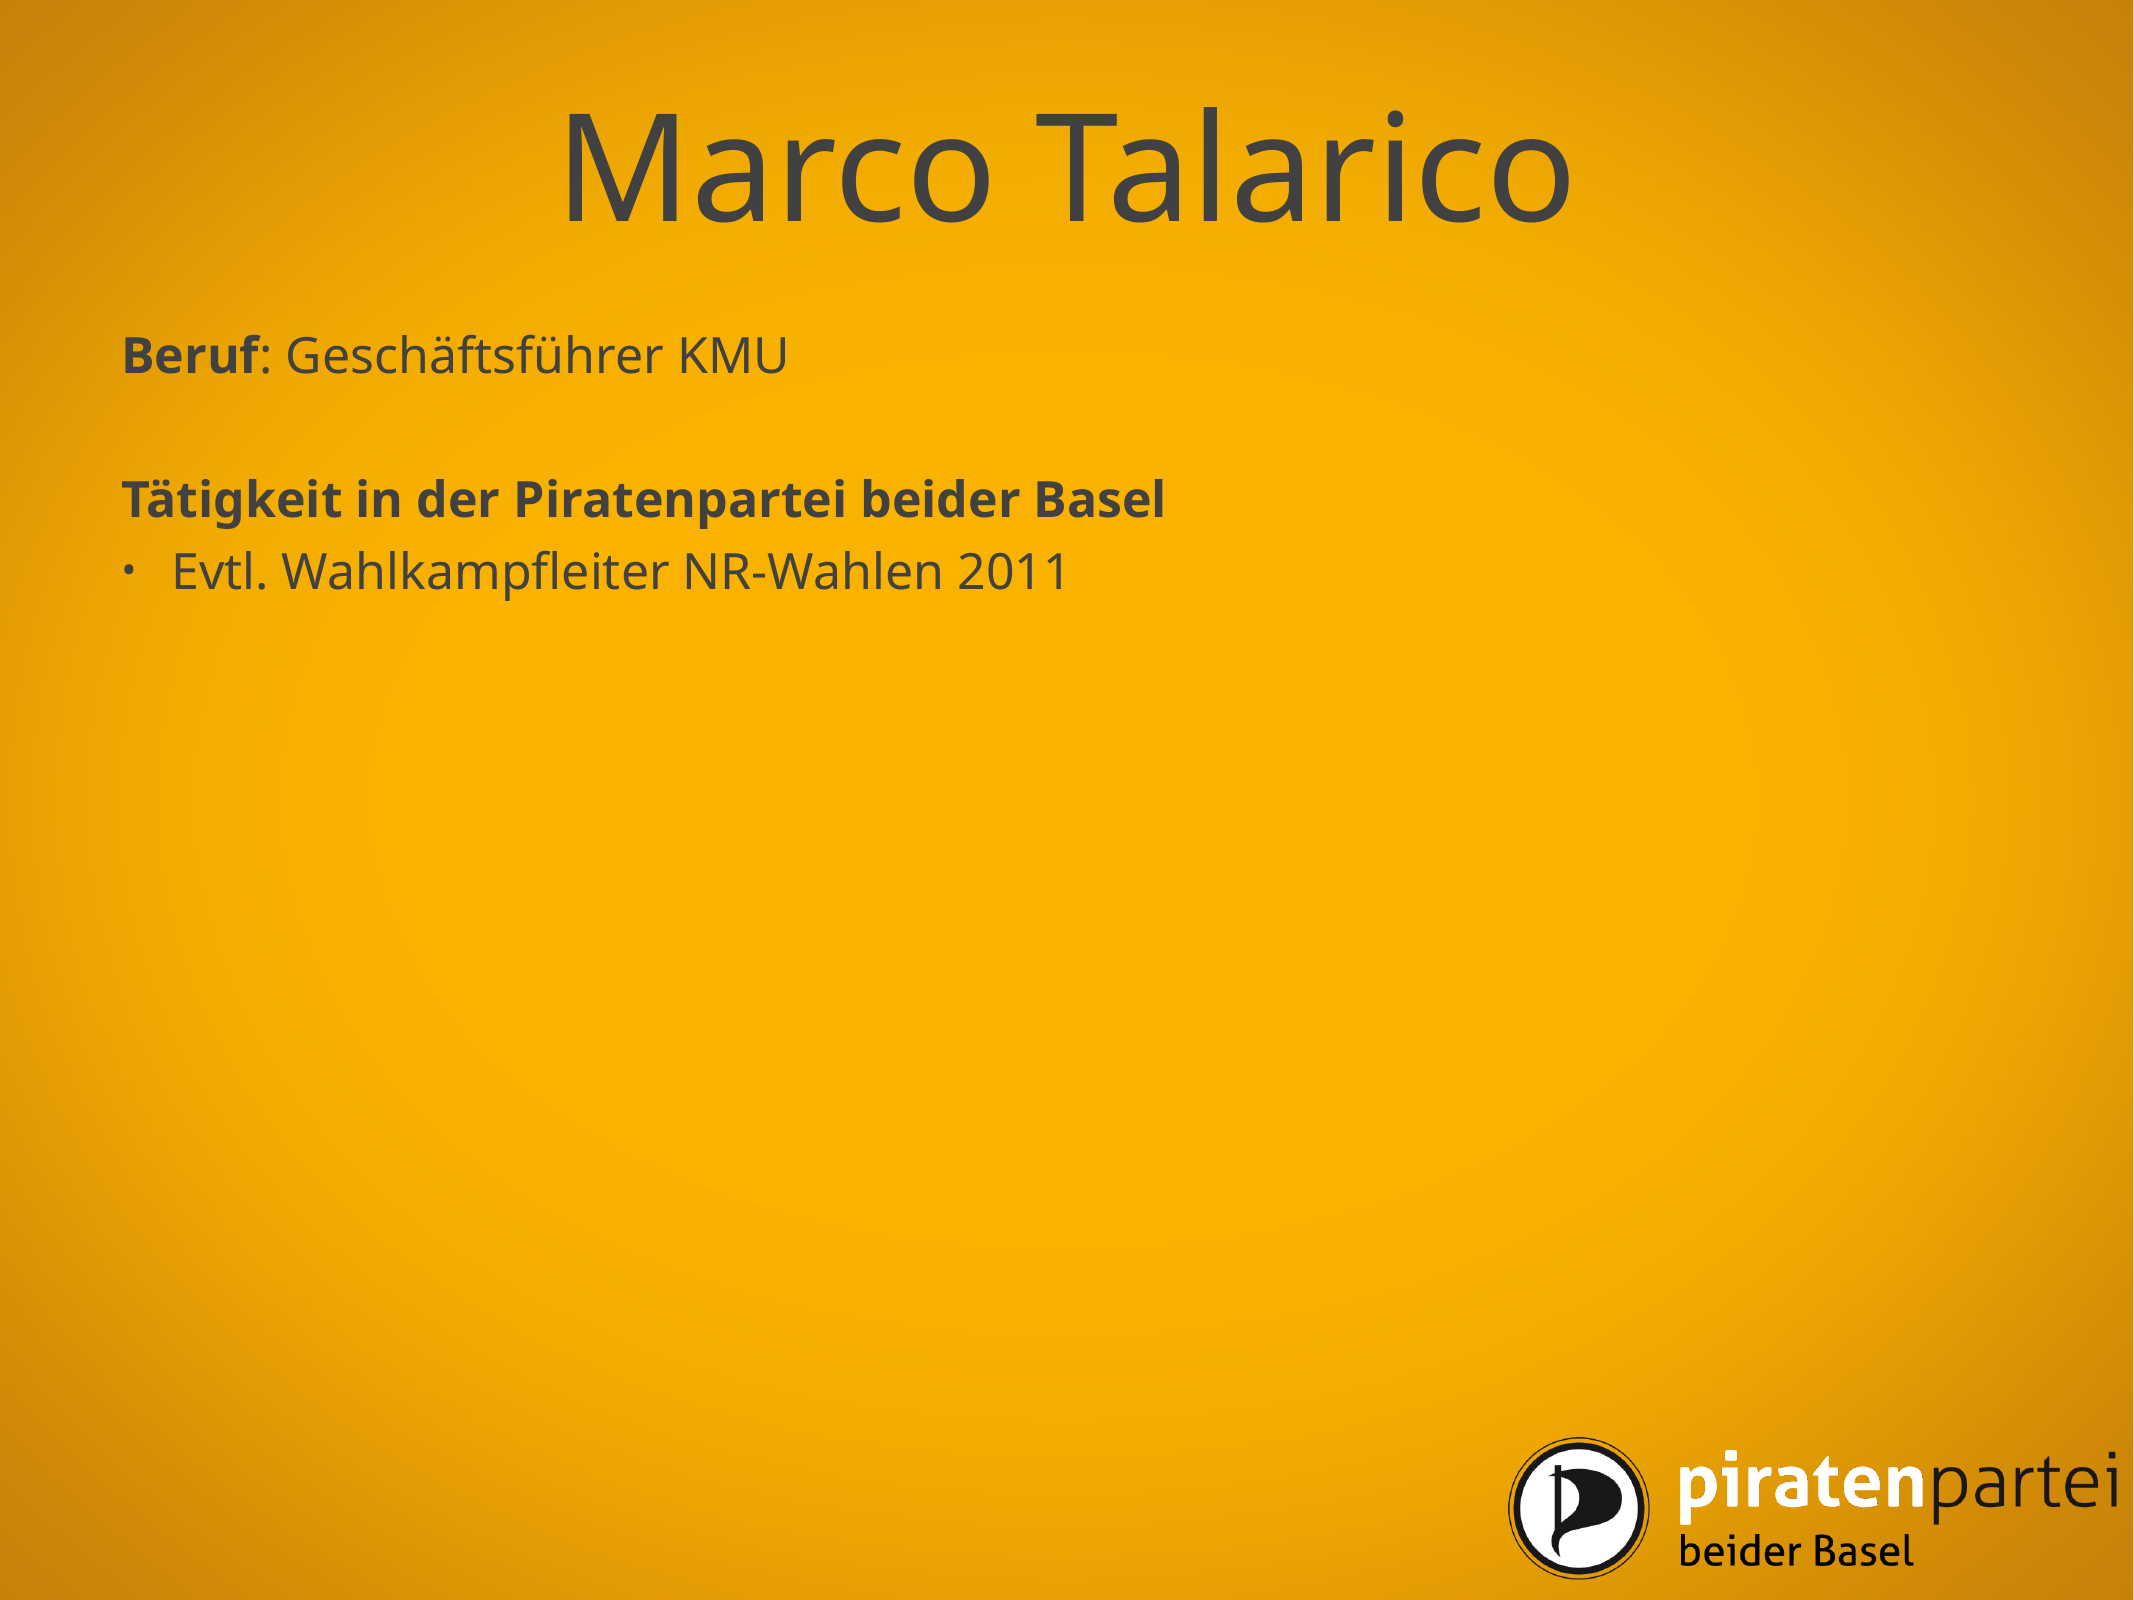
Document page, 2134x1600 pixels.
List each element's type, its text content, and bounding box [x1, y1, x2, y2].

list Beruf: Geschäftsführer KMU Tätigkeit in der Piratenpartei beider Basel Evtl. Wahlkampfleiter NR-Wahlen 2011 [106, 303, 2027, 1430]
picture [0, 0, 2134, 1600]
title Marco Talarico [106, 64, 2027, 303]
